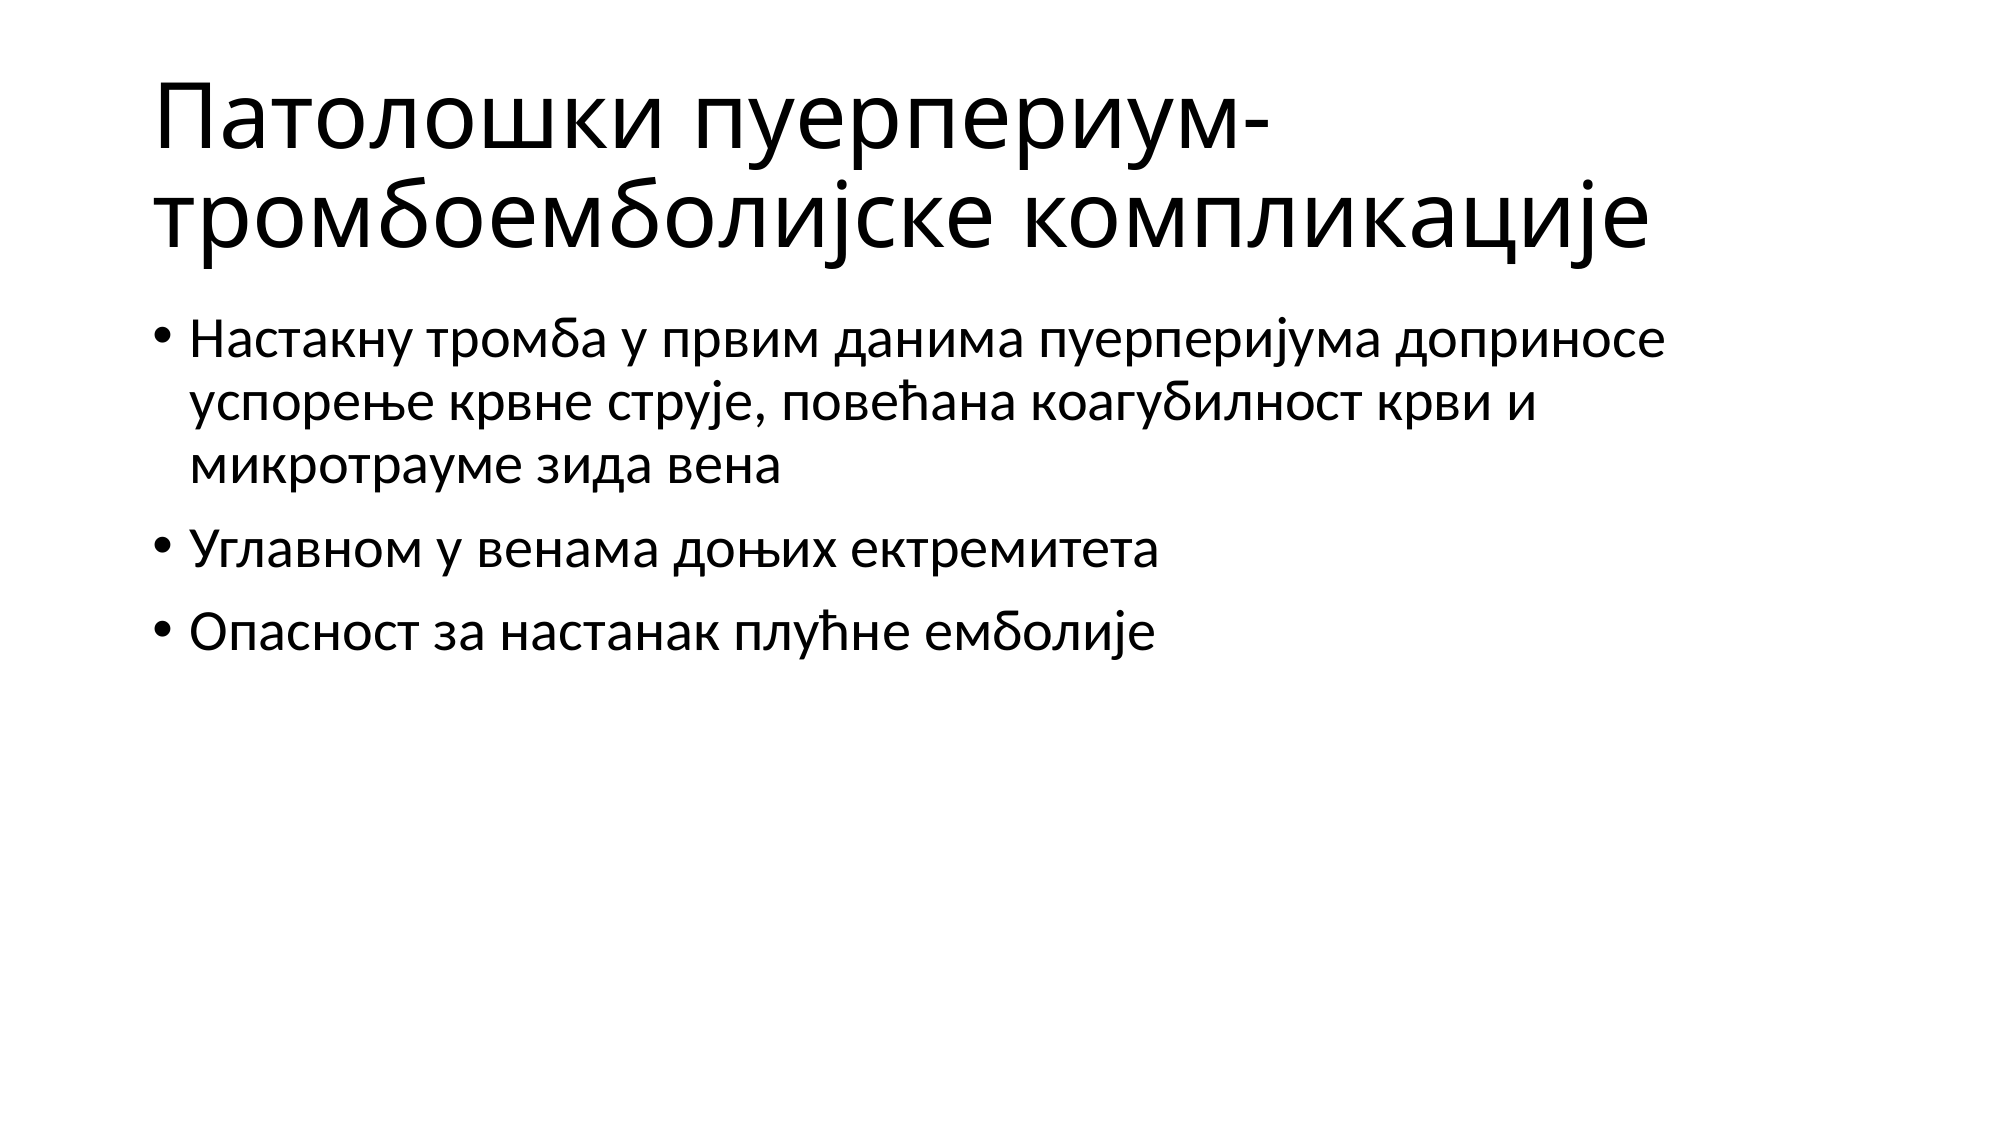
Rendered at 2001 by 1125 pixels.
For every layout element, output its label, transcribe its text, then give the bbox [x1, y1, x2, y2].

list Настакну тромба у првим данима пуерперијума доприносе успорење крвне струје, повећана коагубилност крви и микротрауме зида вена Углавном у венама доњих ектремитета Опасност за настанак плућне емболије [137, 299, 1863, 1014]
title Патолошки пуерпериум- тромбоемболијске компликације [137, 59, 1863, 278]
